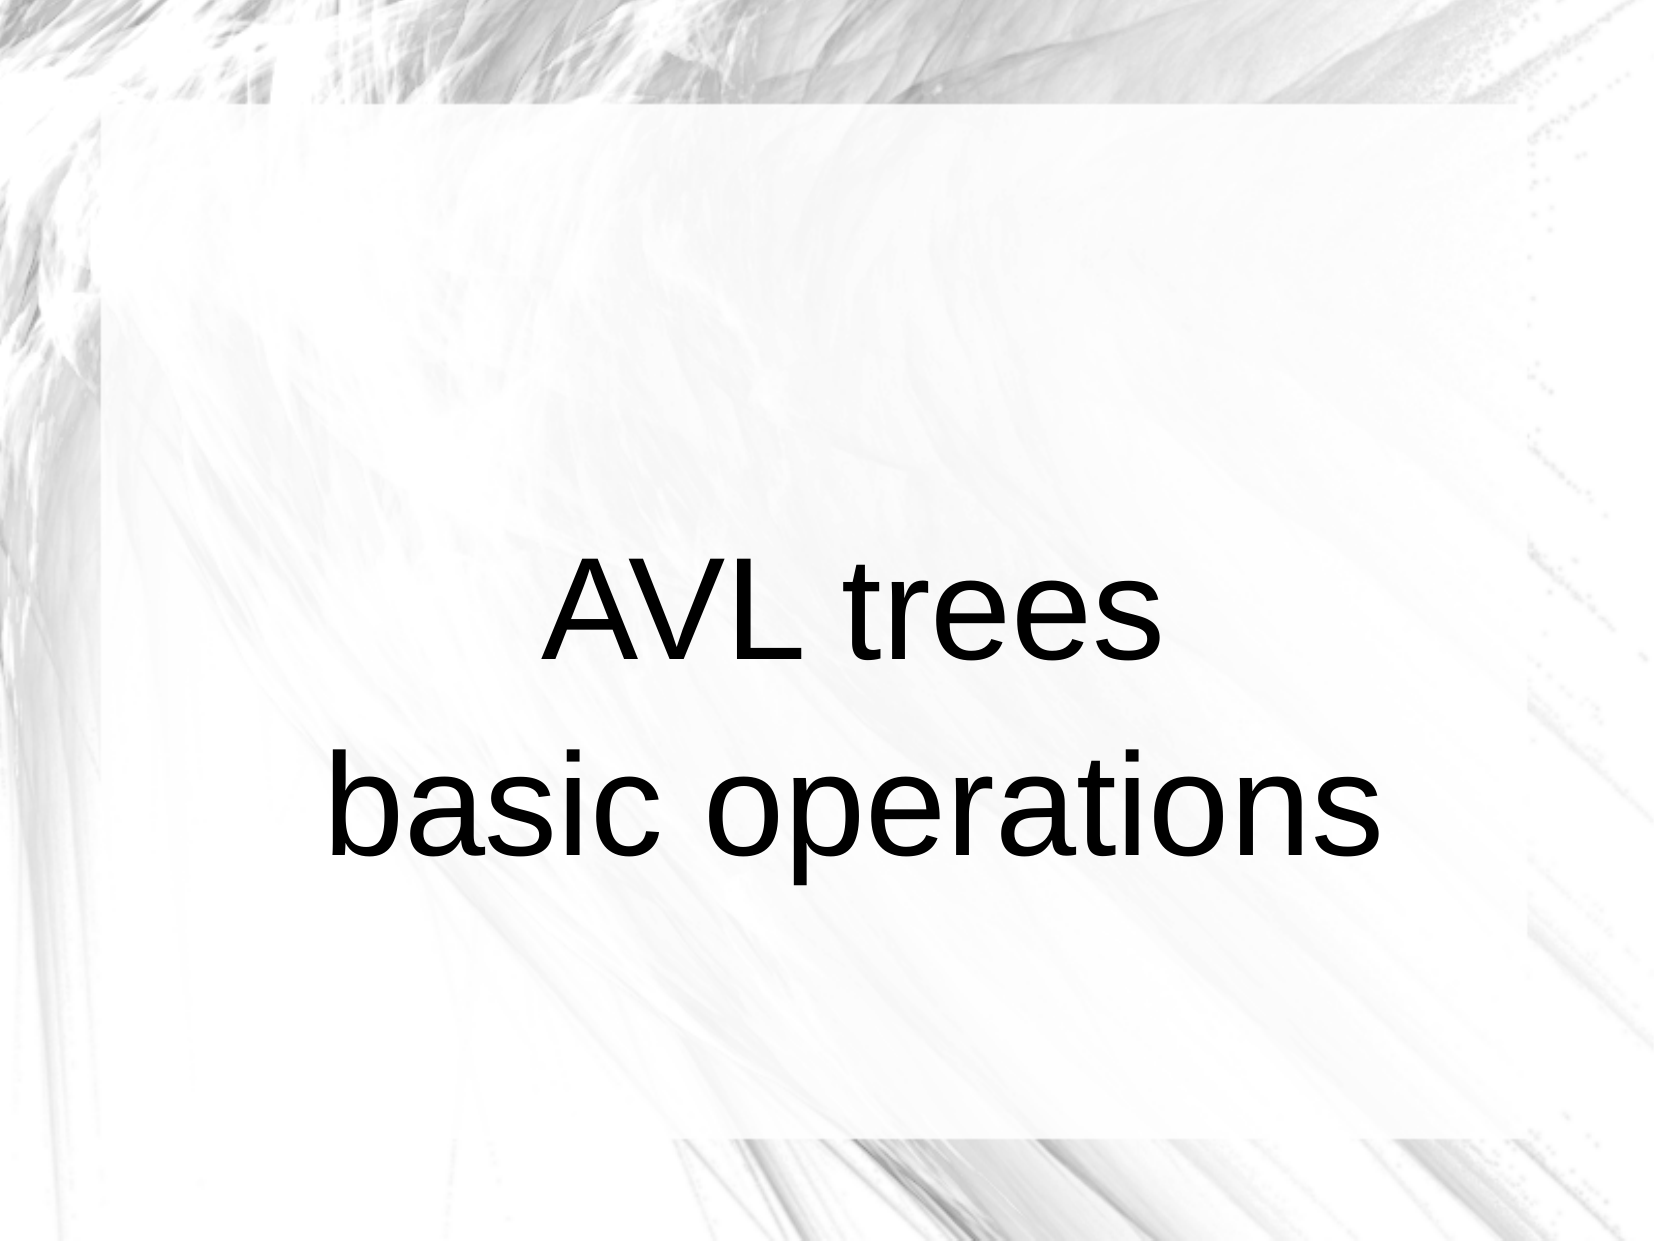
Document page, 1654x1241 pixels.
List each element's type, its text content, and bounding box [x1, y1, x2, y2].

picture [0, 0, 1654, 1241]
list AVL trees basic operations [118, 319, 1571, 1109]
